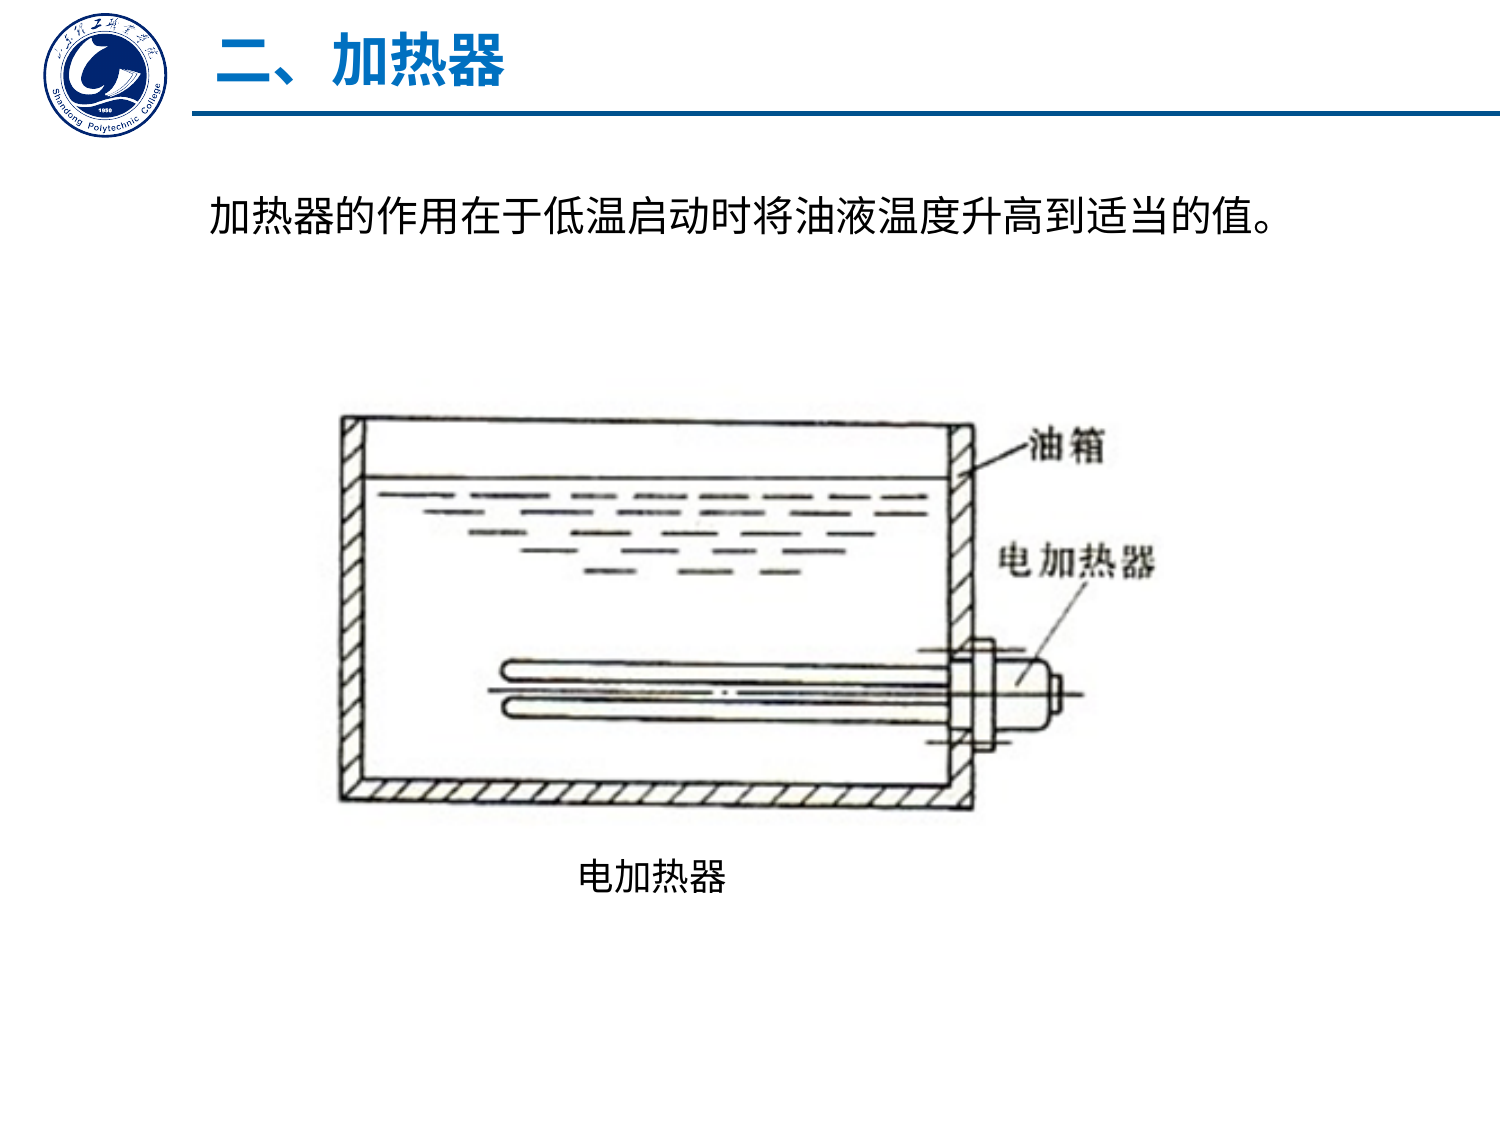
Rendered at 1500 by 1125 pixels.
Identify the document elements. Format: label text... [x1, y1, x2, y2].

text_box 加热器的作用在于低温启动时将油液温度升高到适当的值。 [194, 172, 1424, 248]
picture [300, 373, 1164, 854]
text_box 二、加热器 [199, 16, 1353, 102]
picture [43, 7, 174, 138]
text_box 电加热器 [561, 862, 742, 906]
